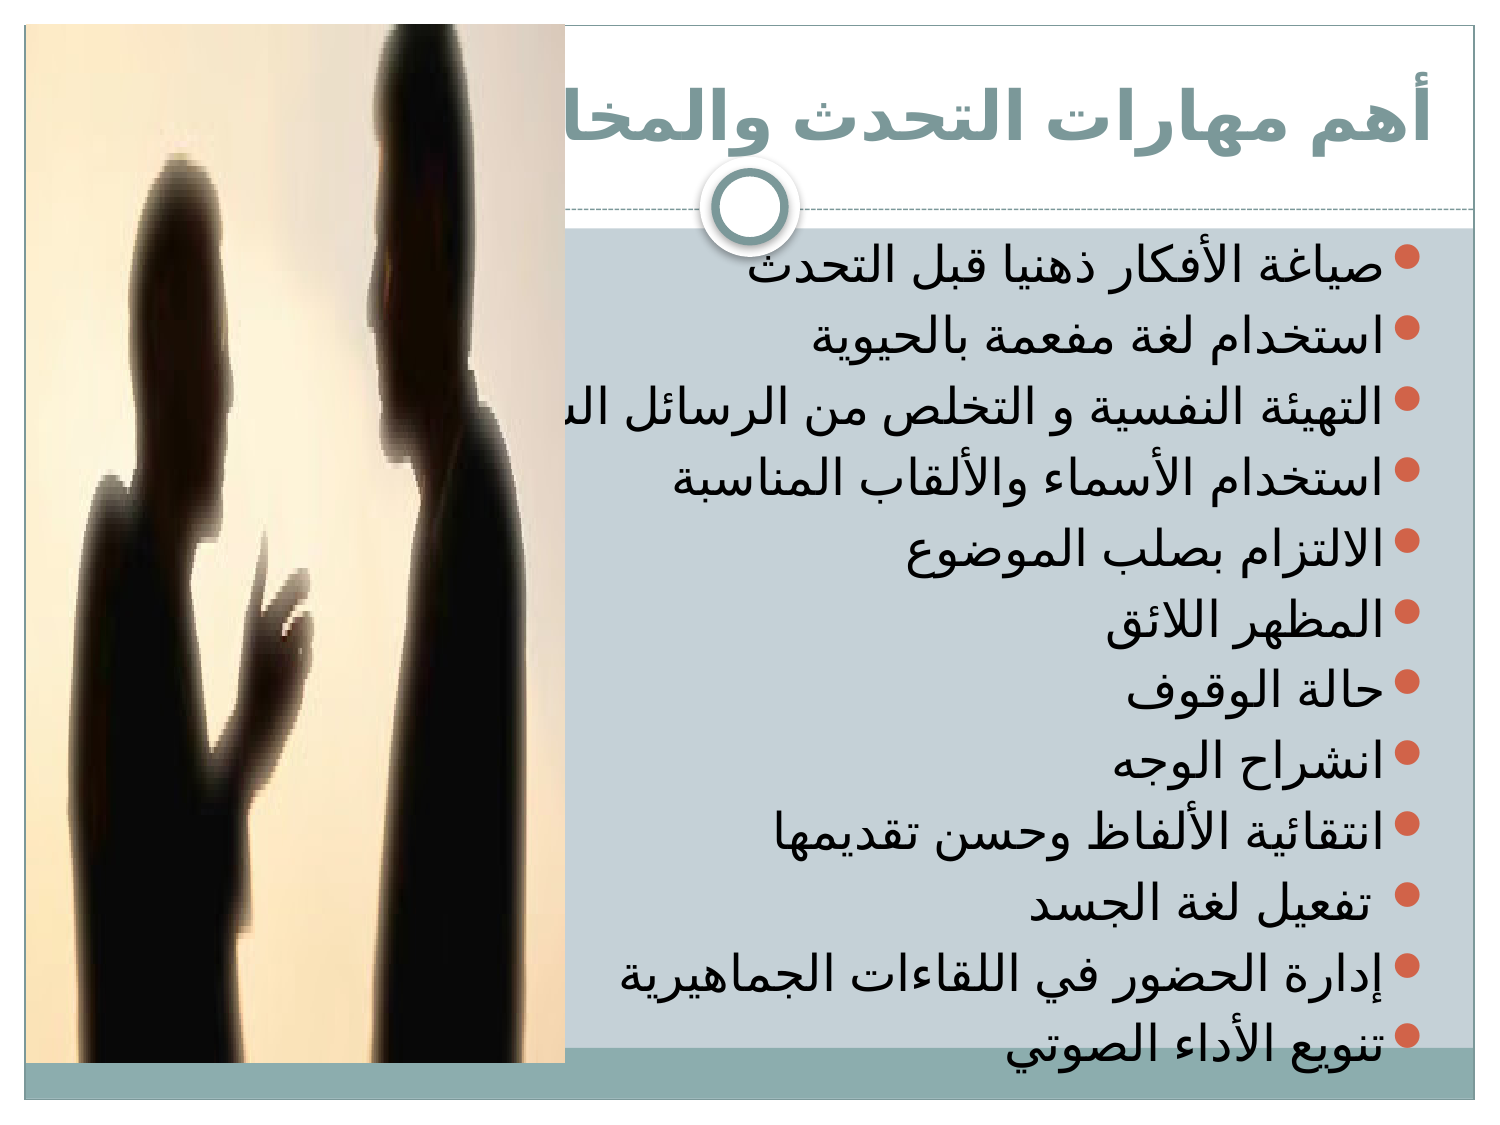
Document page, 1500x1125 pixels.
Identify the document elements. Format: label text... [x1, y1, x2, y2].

list صياغة الأفكار ذهنيا قبل التحدث استخدام لغة مفعمة بالحيوية التهيئة النفسية و التخلص من الرسائل السلبية استخدام الأسماء والألقاب المناسبة الالتزام بصلب الموضوع المظهر اللائق حالة الوقوف انشراح الوجه انتقائية الألفاظ وحسن تقديمها تفعيل لغة الجسد إدارة الحضور في اللقاءات الجماهيرية تنويع الأداء الصوتي [49, 224, 1445, 1088]
title أهم مهارات التحدث والمخاطبة [570, 37, 1450, 162]
picture [26, 24, 565, 1063]
